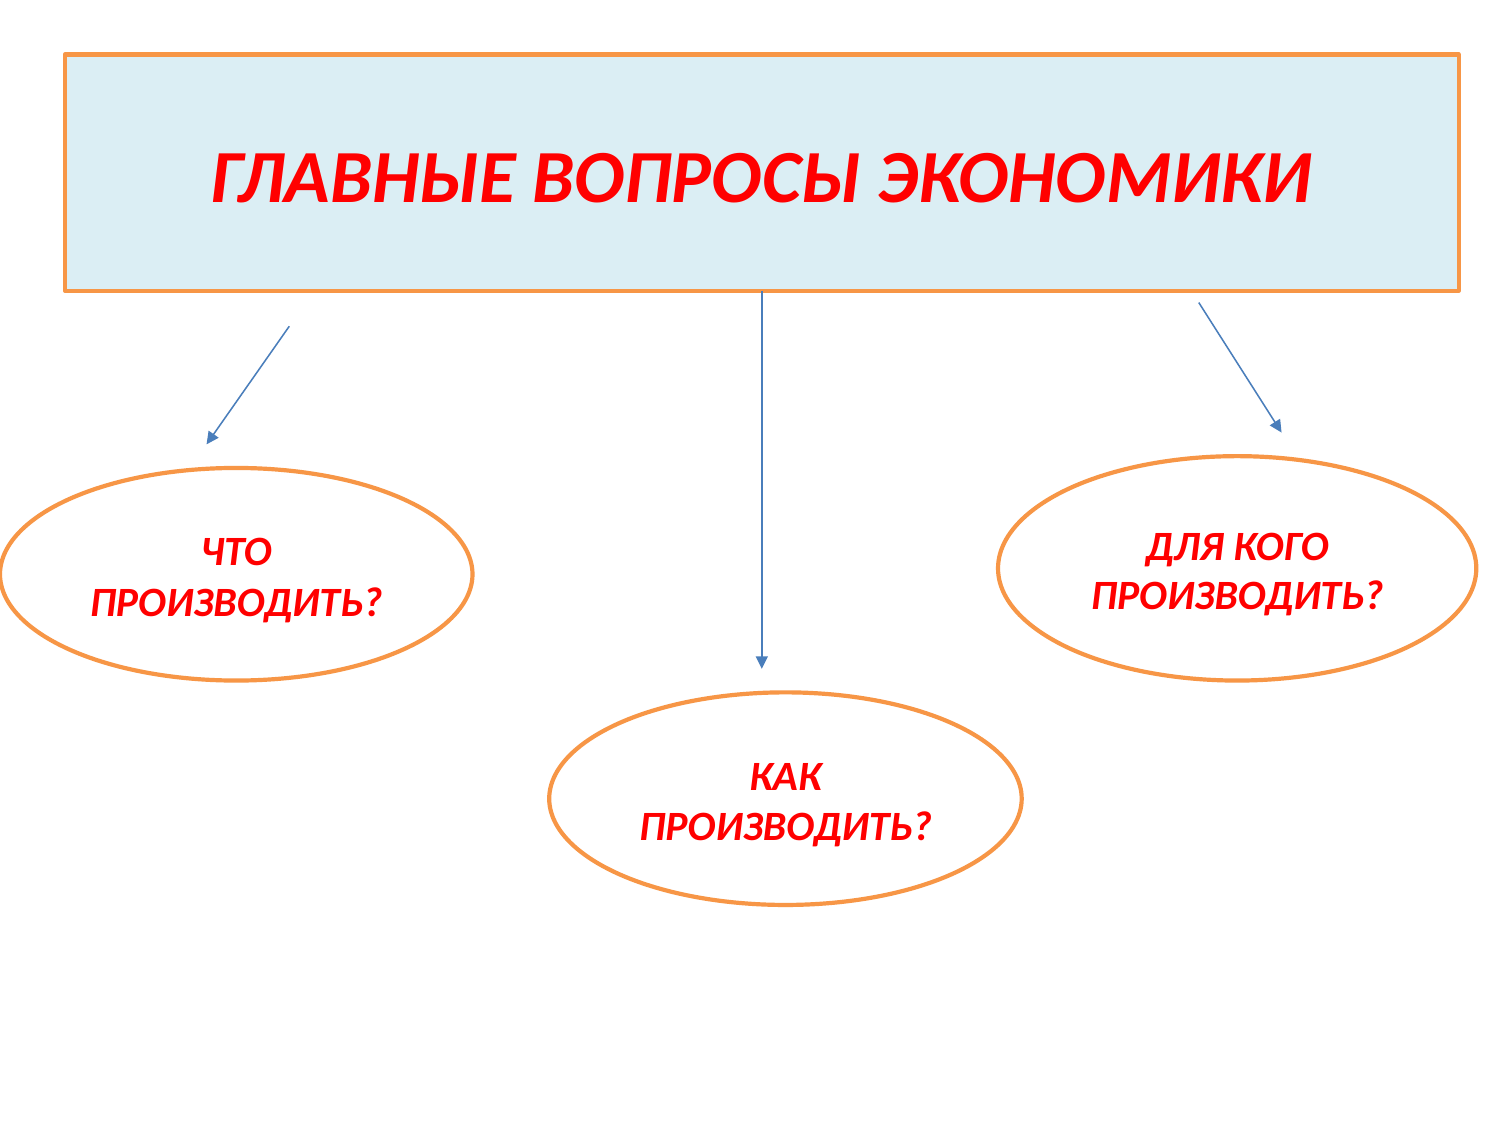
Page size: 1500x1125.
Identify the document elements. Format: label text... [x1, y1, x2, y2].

text_box ДЛЯ КОГО ПРОИЗВОДИТЬ? [995, 454, 1479, 683]
text_box ГЛАВНЫЕ ВОПРОСЫ ЭКОНОМИКИ [63, 52, 1461, 293]
text_box ЧТО ПРОИЗВОДИТЬ? [0, 465, 475, 683]
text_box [206, 325, 290, 445]
text_box КАК ПРОИЗВОДИТЬ? [547, 690, 1024, 908]
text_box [1198, 302, 1282, 433]
